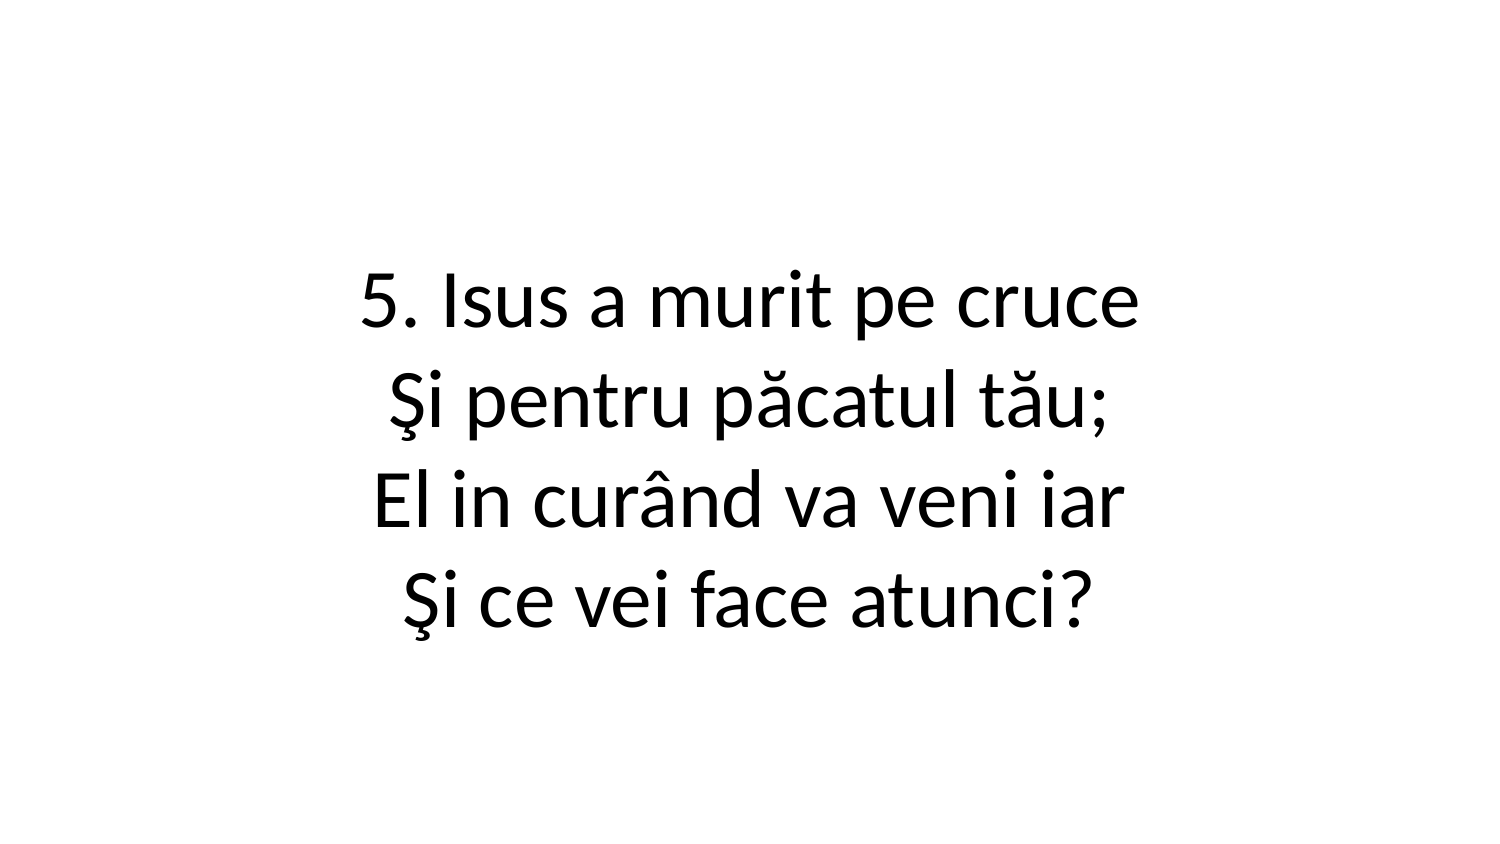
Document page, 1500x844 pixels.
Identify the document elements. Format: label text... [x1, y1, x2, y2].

text_box 5. Isus a murit pe cruce Şi pentru păcatul tău; El in curând va veni iar Şi ce vei face atunci? [343, 192, 1157, 652]
